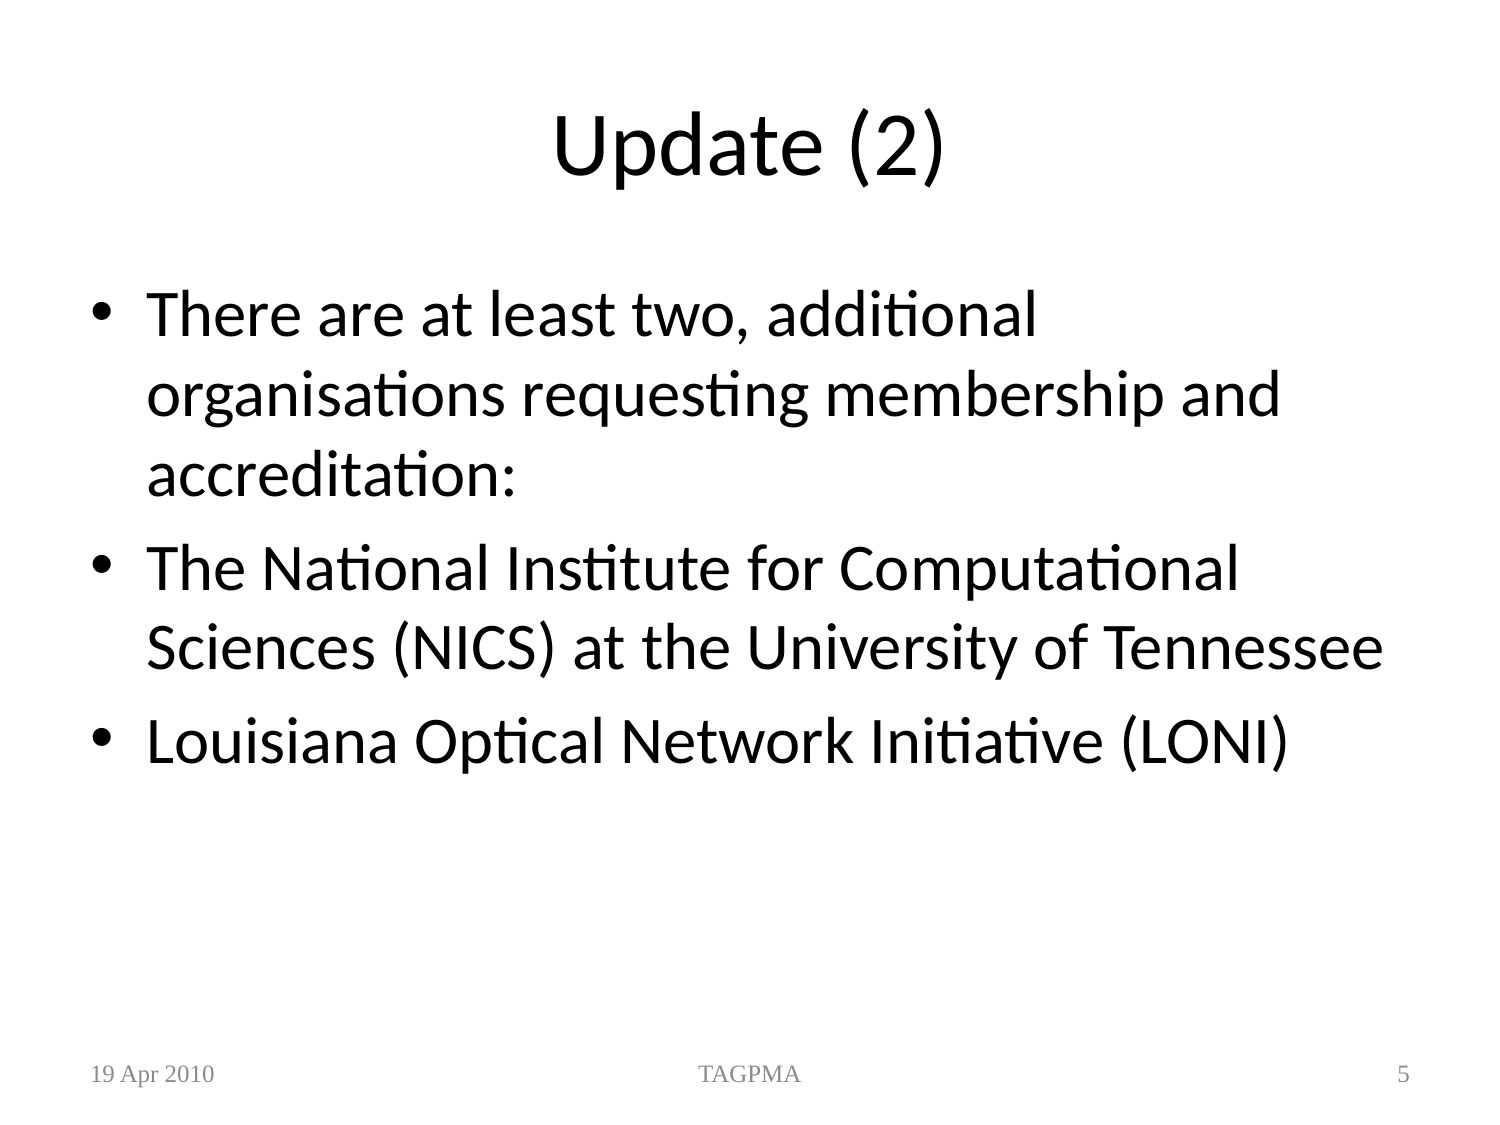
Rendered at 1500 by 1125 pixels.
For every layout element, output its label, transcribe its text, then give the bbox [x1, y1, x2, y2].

list There are at least two, additional organisations requesting membership and accreditation: The National Institute for Computational Sciences (NICS) at the University of Tennessee Louisiana Optical Network Initiative (LONI) [75, 262, 1425, 1005]
footer TAGPMA [512, 1042, 988, 1103]
title Update (2) [75, 45, 1425, 233]
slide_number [75, 1042, 425, 1103]
slide_number 5 [1074, 1042, 1425, 1103]
